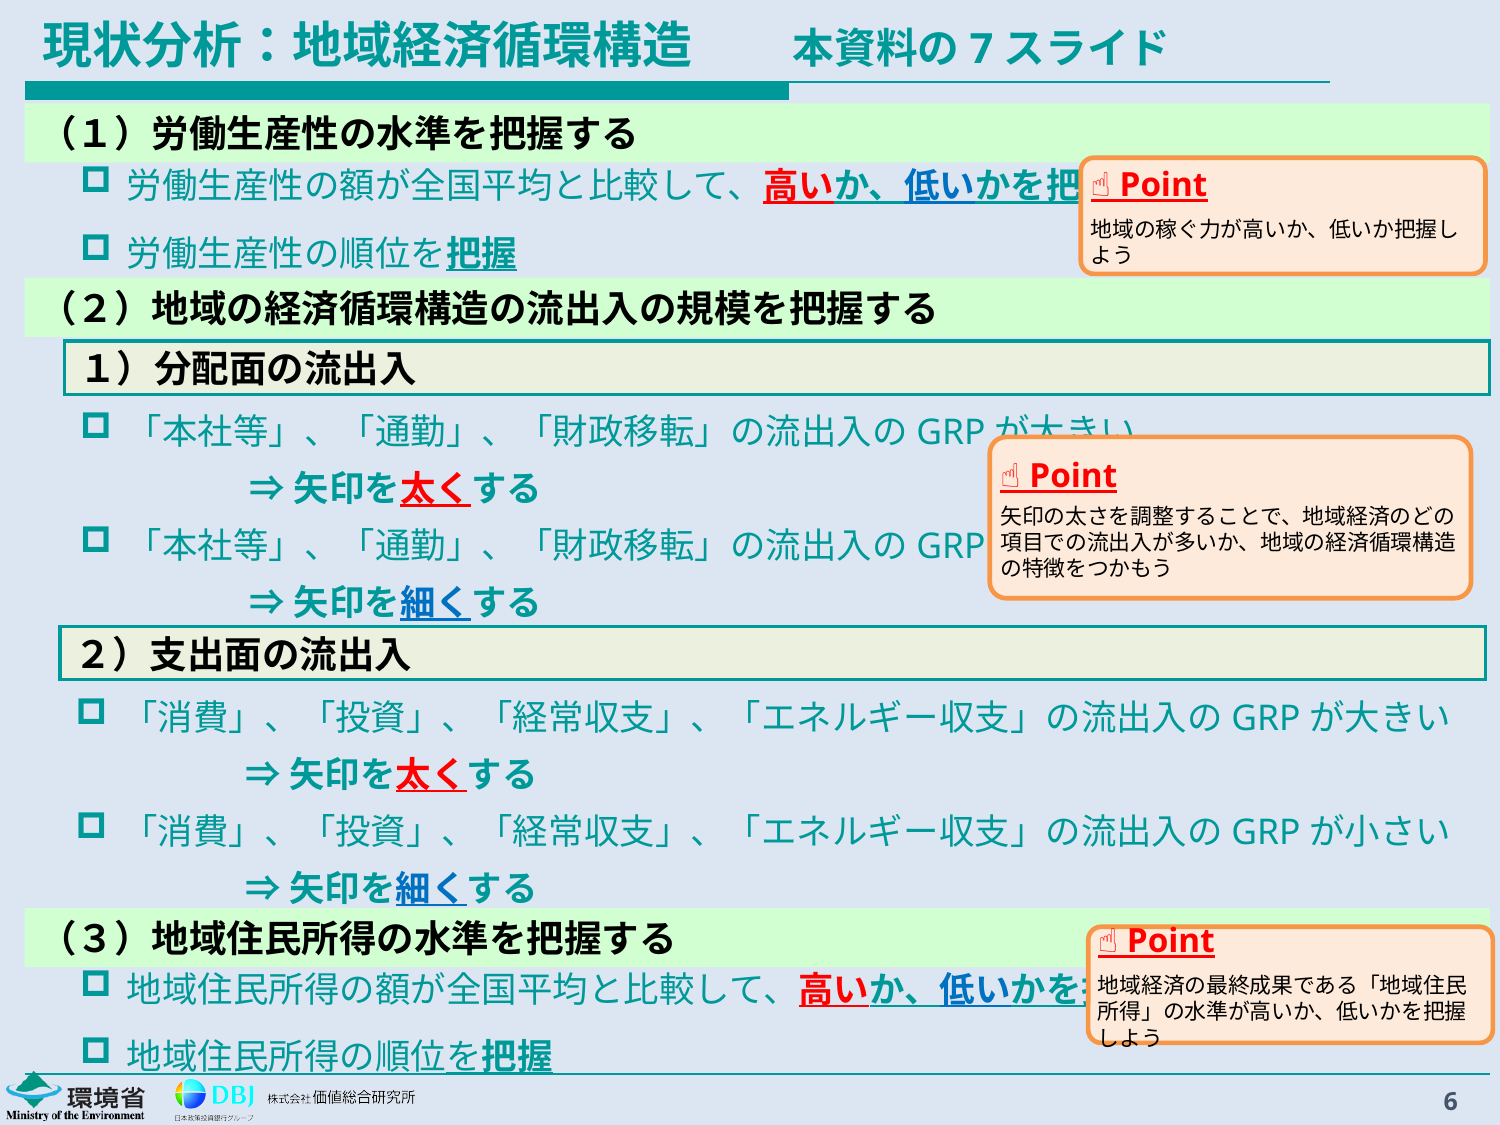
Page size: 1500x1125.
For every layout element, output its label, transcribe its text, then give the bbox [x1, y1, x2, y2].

text_box 「本社等」、「通勤」、「財政移転」の流出入のGRPが大きい [65, 395, 1476, 465]
text_box ☝ Point 矢印の太さを調整することで、地域経済のどの項目での流出入が多いか、地域の経済循環構造の特徴をつかもう [989, 436, 1472, 599]
text_box （２）地域の経済循環構造の流出入の規模を把握する [24, 277, 1490, 337]
text_box ⇒矢印を太くする [235, 453, 698, 509]
text_box 地域住民所得の額が全国平均と比較して、高いか、低いかを把握 地域住民所得の順位を把握 [65, 968, 1476, 1079]
text_box （３）地域住民所得の水準を把握する [24, 908, 1490, 968]
text_box 労働生産性の額が全国平均と比較して、高いか、低いかを把握 労働生産性の順位を把握 [65, 163, 1476, 276]
text_box （１）労働生産性の水準を把握する [24, 103, 1490, 163]
text_box ⇒矢印を太くする [230, 739, 694, 795]
text_box ☝ Point 地域の稼ぐ力が高いか、低いか把握しよう [1080, 157, 1486, 274]
text_box ２）支出面の流出入 [60, 626, 1486, 680]
text_box 「消費」、「投資」、「経常収支」、「エネルギー収支」の流出入のGRPが小さい [60, 795, 1472, 865]
title 現状分析：地域経済循環構造 本資料の7スライド [27, 0, 1500, 82]
text_box 「本社等」、「通勤」、「財政移転」の流出入のGRPが小さい [65, 509, 989, 579]
text_box ⇒矢印を細くする [230, 853, 694, 908]
text_box １）分配面の流出入 [64, 341, 1490, 395]
text_box 「消費」、「投資」、「経常収支」、「エネルギー収支」の流出入のGRPが大きい [60, 681, 1472, 751]
picture [171, 1079, 419, 1125]
slide_number 6 [1397, 1078, 1500, 1120]
text_box ☝ Point 地域経済の最終成果である「地域住民所得」の水準が高いか、低いかを把握しよう [1088, 926, 1493, 1043]
text_box ⇒矢印を細くする [235, 567, 698, 626]
picture [2, 1071, 148, 1125]
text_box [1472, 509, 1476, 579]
